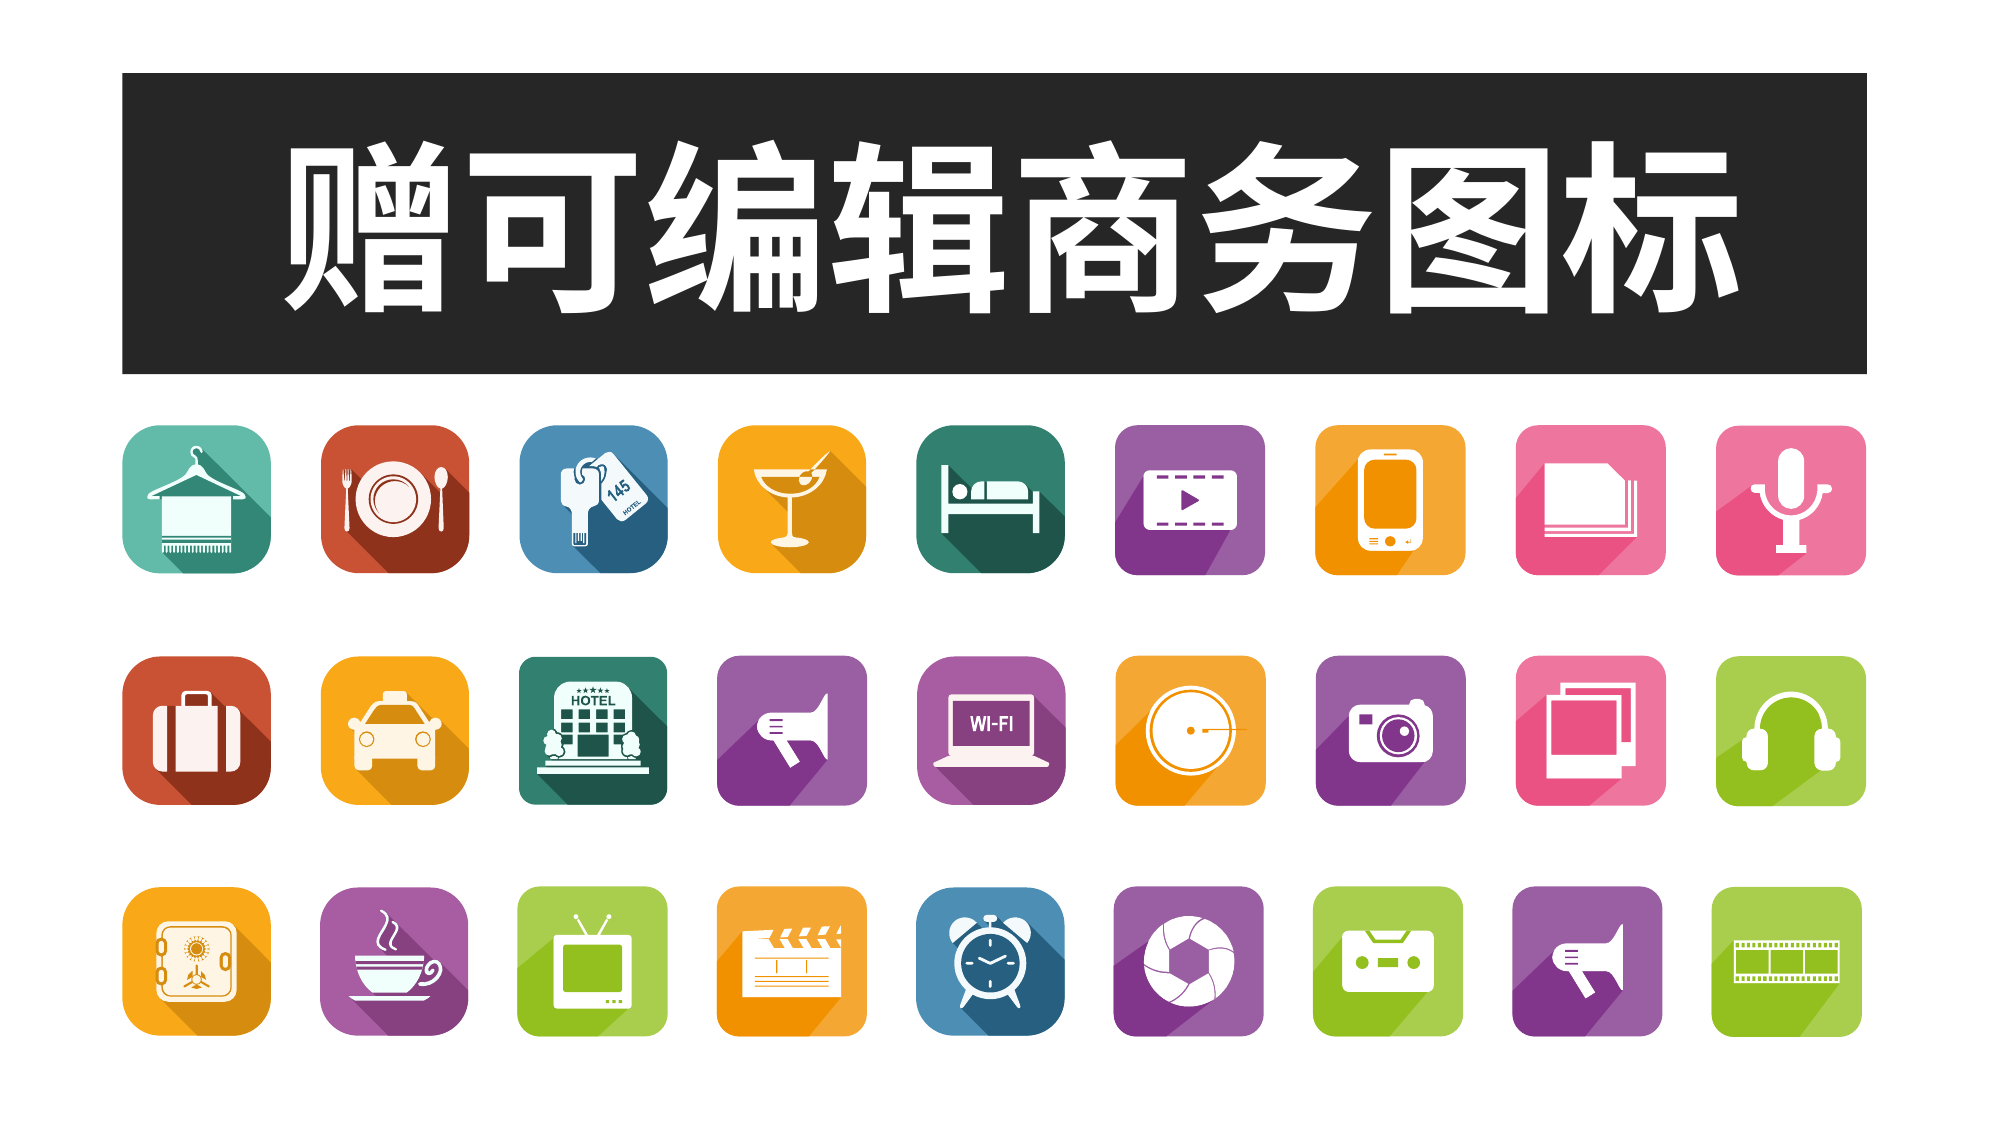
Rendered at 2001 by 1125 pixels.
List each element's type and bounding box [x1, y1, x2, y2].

text_box [1315, 425, 1466, 576]
text_box [1512, 886, 1663, 1037]
text_box [1711, 886, 1862, 1037]
text_box [1515, 655, 1667, 806]
text_box [1312, 886, 1464, 1037]
text_box [716, 886, 867, 1037]
text_box [320, 887, 469, 1036]
text_box [1515, 425, 1666, 576]
text_box [122, 887, 271, 1036]
text_box [517, 886, 668, 1037]
text_box [916, 425, 1065, 574]
text_box [1114, 425, 1265, 576]
text_box [321, 425, 470, 574]
text_box [519, 656, 668, 805]
text_box [717, 425, 867, 574]
text_box [122, 656, 271, 805]
text_box [320, 656, 469, 805]
text_box [717, 655, 868, 806]
text_box [916, 887, 1065, 1036]
text_box [1716, 656, 1867, 807]
text_box [519, 425, 668, 574]
text_box [917, 656, 1066, 805]
text_box [122, 425, 271, 574]
text_box [1315, 655, 1466, 806]
text_box [1113, 886, 1264, 1037]
text_box [122, 73, 2000, 375]
text_box [1716, 425, 1867, 576]
text_box [1115, 655, 1266, 806]
